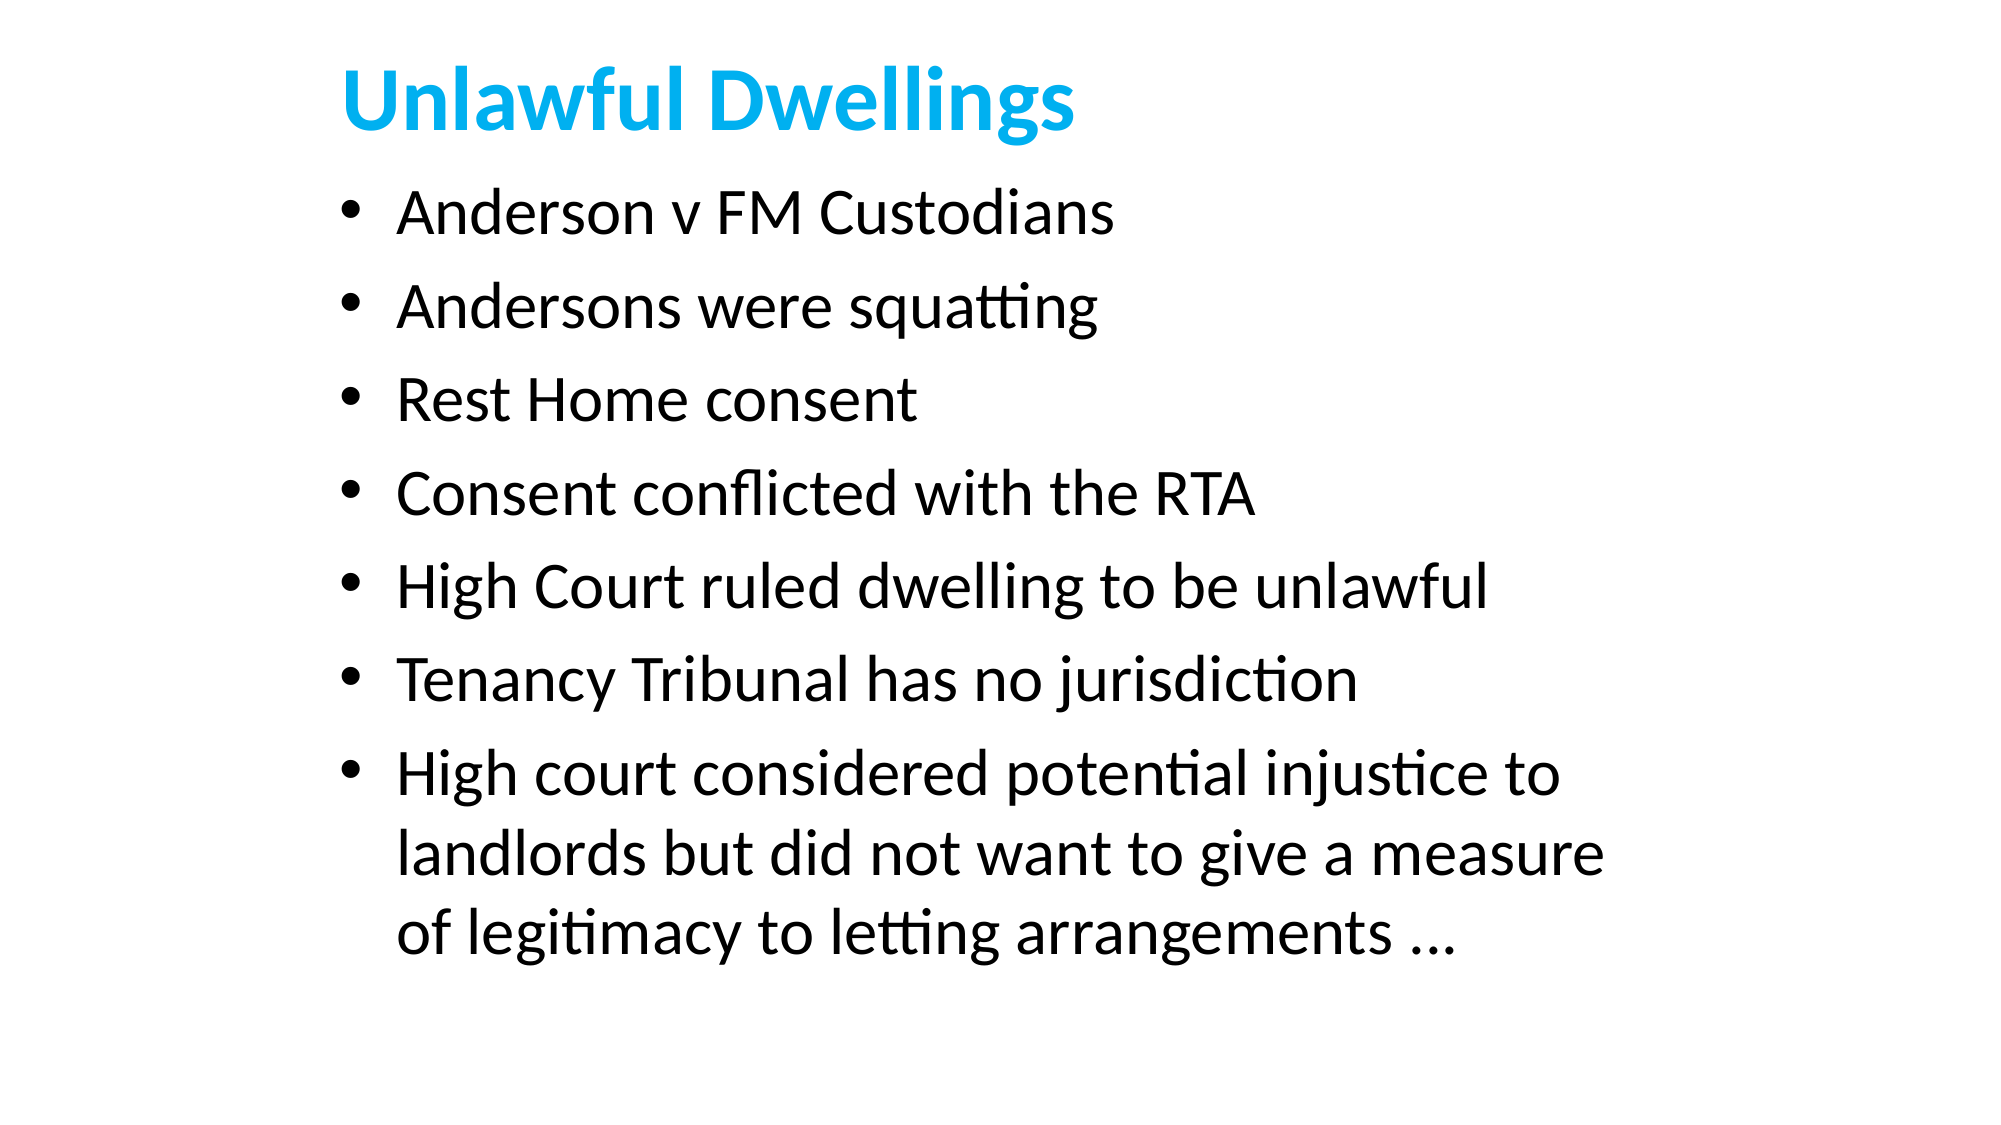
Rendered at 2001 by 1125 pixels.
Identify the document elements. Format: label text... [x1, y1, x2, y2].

list Anderson v FM Custodians Andersons were squatting Rest Home consent Consent conflicted with the RTA High Court ruled dwelling to be unlawful Tenancy Tribunal has no jurisdiction High court considered potential injustice to landlords but did not want to give a measure of legitimacy to letting arrangements ... [324, 160, 1675, 1005]
title Unlawful Dwellings [326, 0, 1677, 188]
